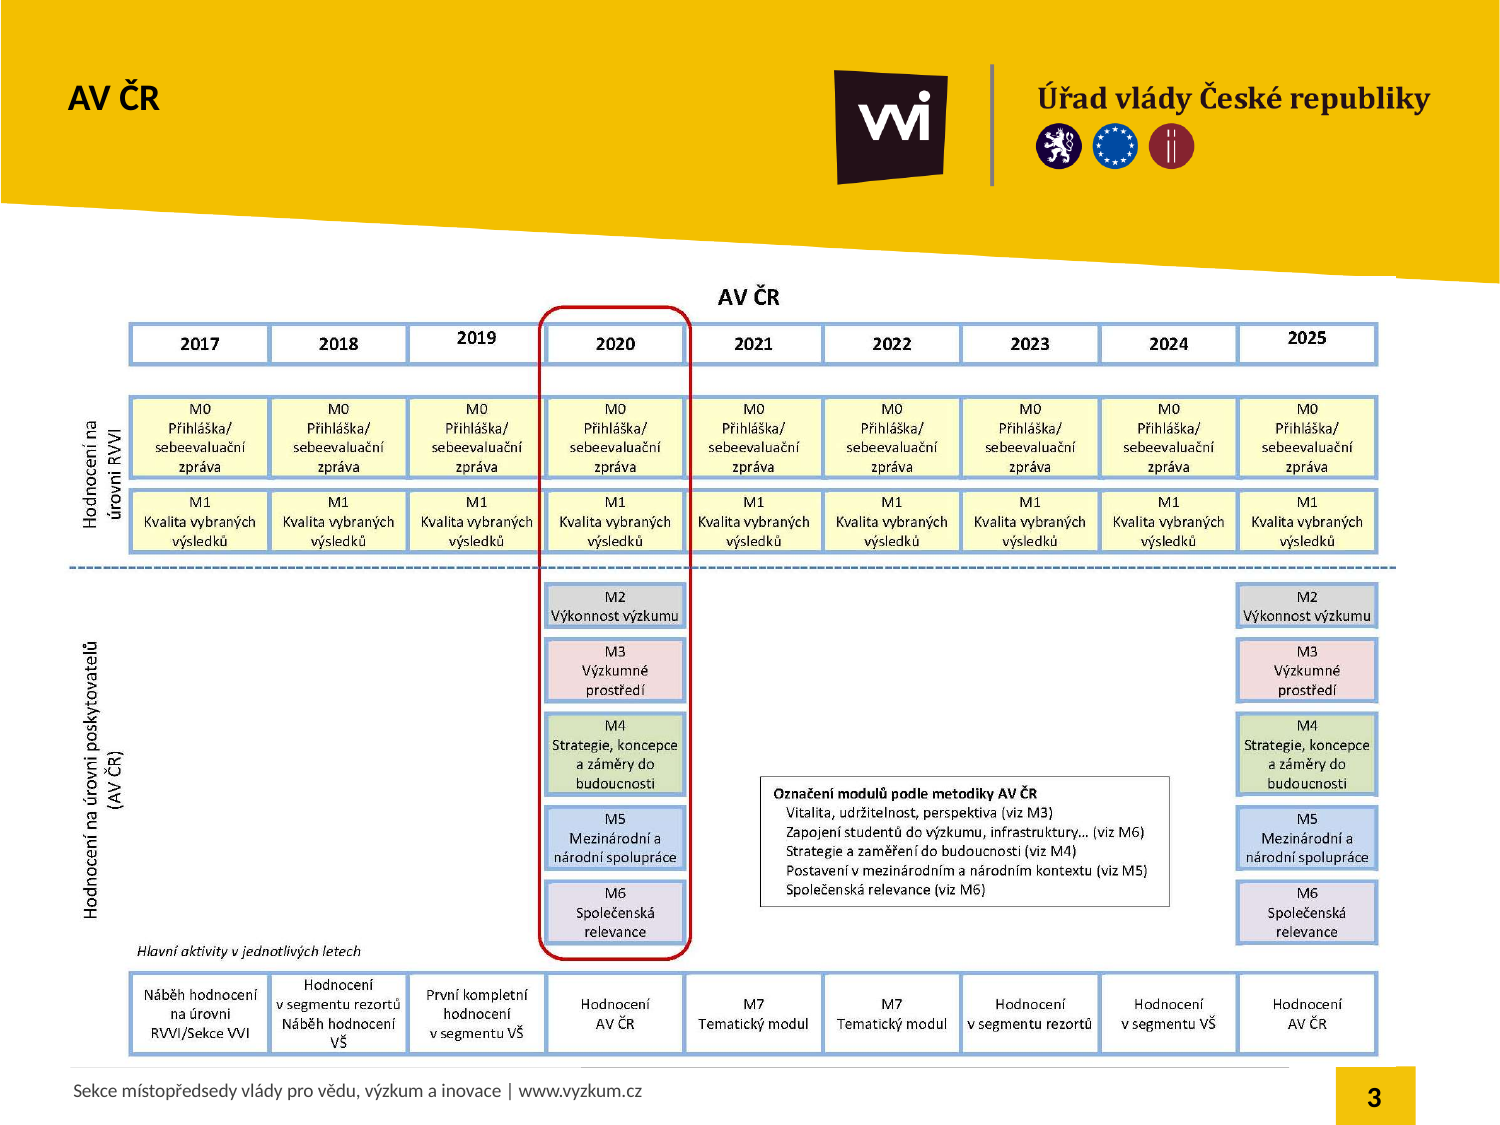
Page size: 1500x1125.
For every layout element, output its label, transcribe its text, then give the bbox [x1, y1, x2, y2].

picture [0, 0, 1500, 1067]
slide_number 3 [1324, 1066, 1425, 1125]
title AV ČR [53, 42, 752, 125]
